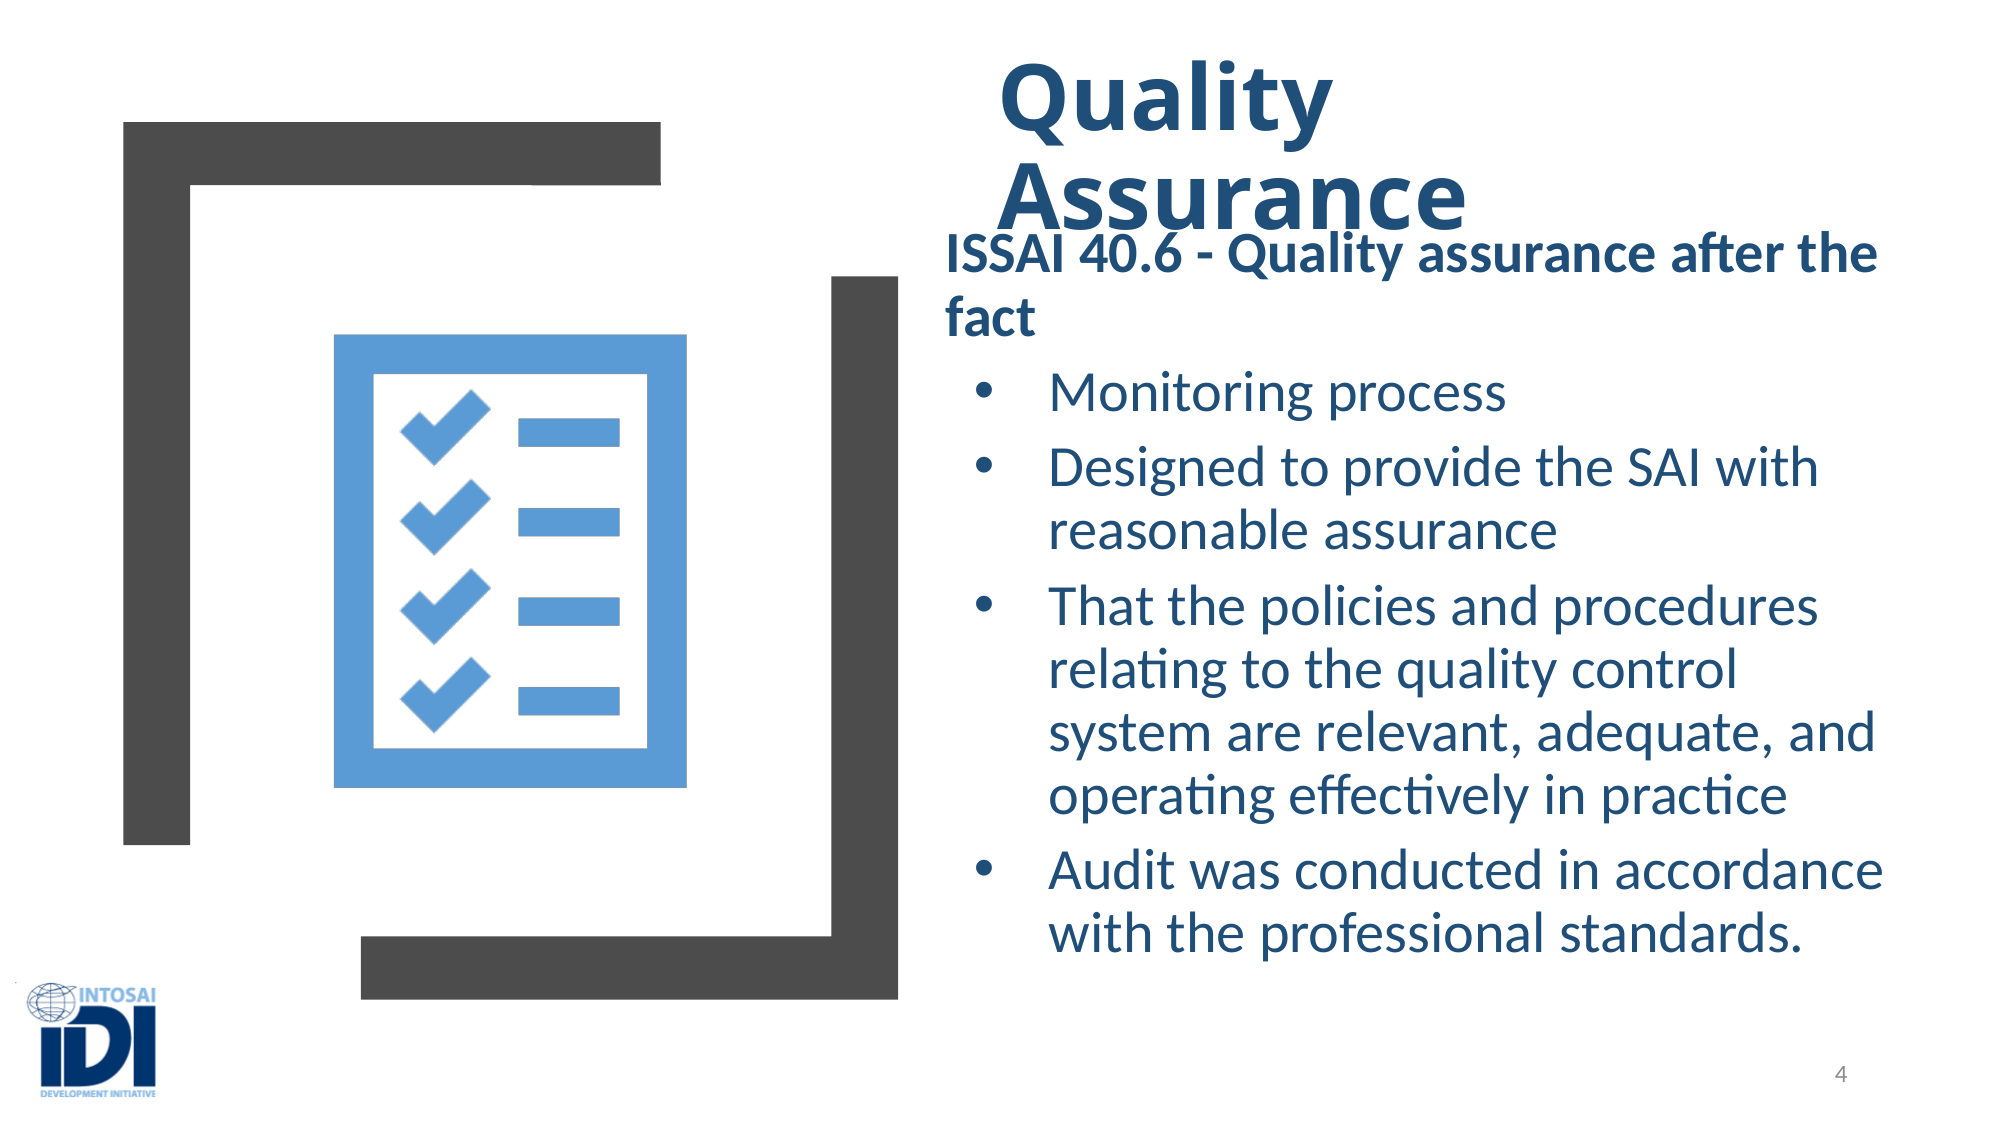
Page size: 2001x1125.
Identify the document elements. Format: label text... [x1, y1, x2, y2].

picture [242, 293, 779, 830]
title Quality Assurance [982, 24, 1843, 215]
list ISSAI 40.6 - Quality assurance after the fact Monitoring process Designed to provide the SAI with reasonable assurance That the policies and procedures relating to the quality control system are relevant, adequate, and operating effectively in practice Audit was conducted in accordance with the professional standards. [930, 215, 1927, 1000]
text_box [360, 276, 899, 1000]
picture [15, 982, 185, 1103]
text_box [123, 122, 661, 846]
slide_number 4 [1412, 1042, 1863, 1103]
